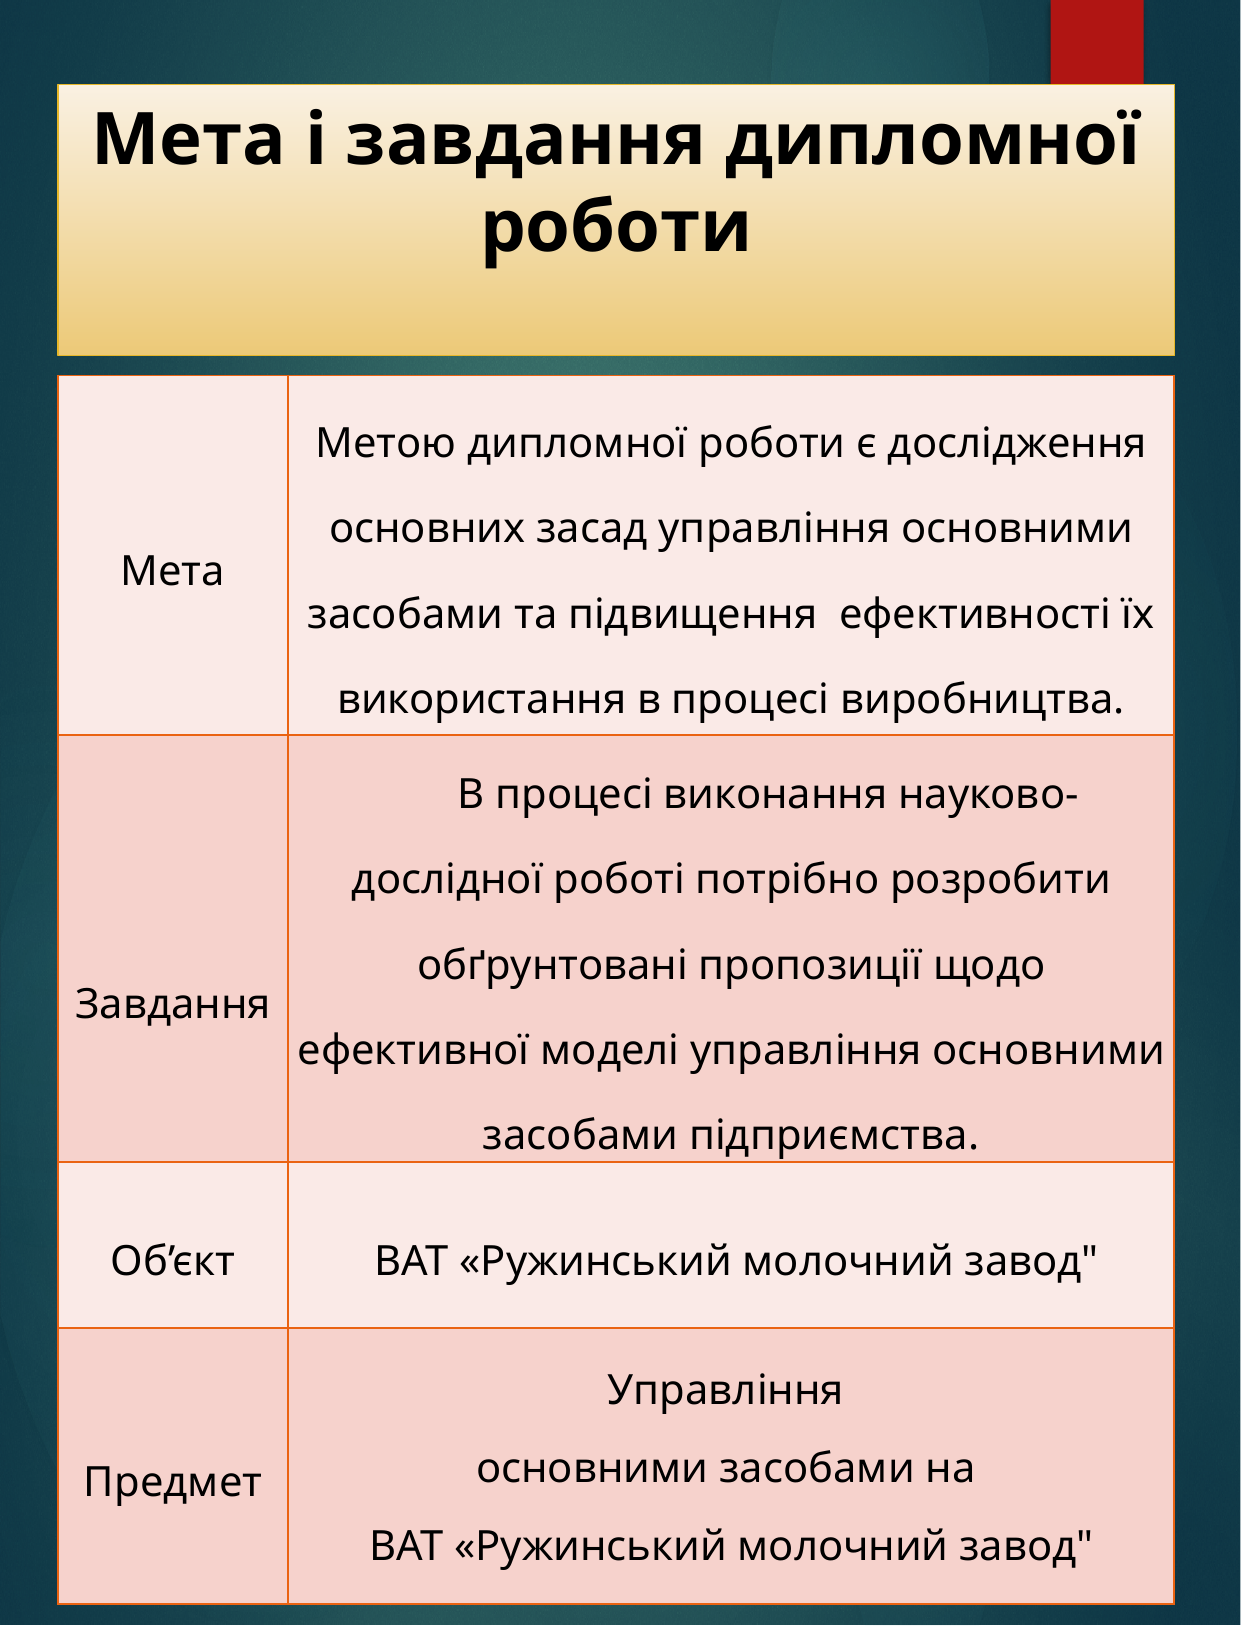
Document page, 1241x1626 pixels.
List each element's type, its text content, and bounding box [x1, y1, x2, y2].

table_cell Предмет [59, 1329, 287, 1603]
table_cell Завдання [59, 736, 287, 1161]
table_header Метою дипломної роботи є дослідження основних засад управління основними засобами та підвищення ефективності їх використання в процесі виробництва. [289, 376, 1173, 734]
table_cell Об’єкт [59, 1163, 287, 1327]
table_header Мета [59, 376, 287, 734]
title Мета і завдання дипломної роботи [57, 84, 1175, 356]
table_cell Управління основними засобами на ВАТ «Ружинський молочний завод" [289, 1329, 1173, 1603]
table_cell ВАТ «Ружинський молочний завод" [289, 1163, 1173, 1327]
table_cell В процесі виконання науково-дослідної роботі потрібно розробити обґрунтовані пропозиції щодо ефективної моделі управління основними засобами підприємства. [289, 736, 1173, 1161]
